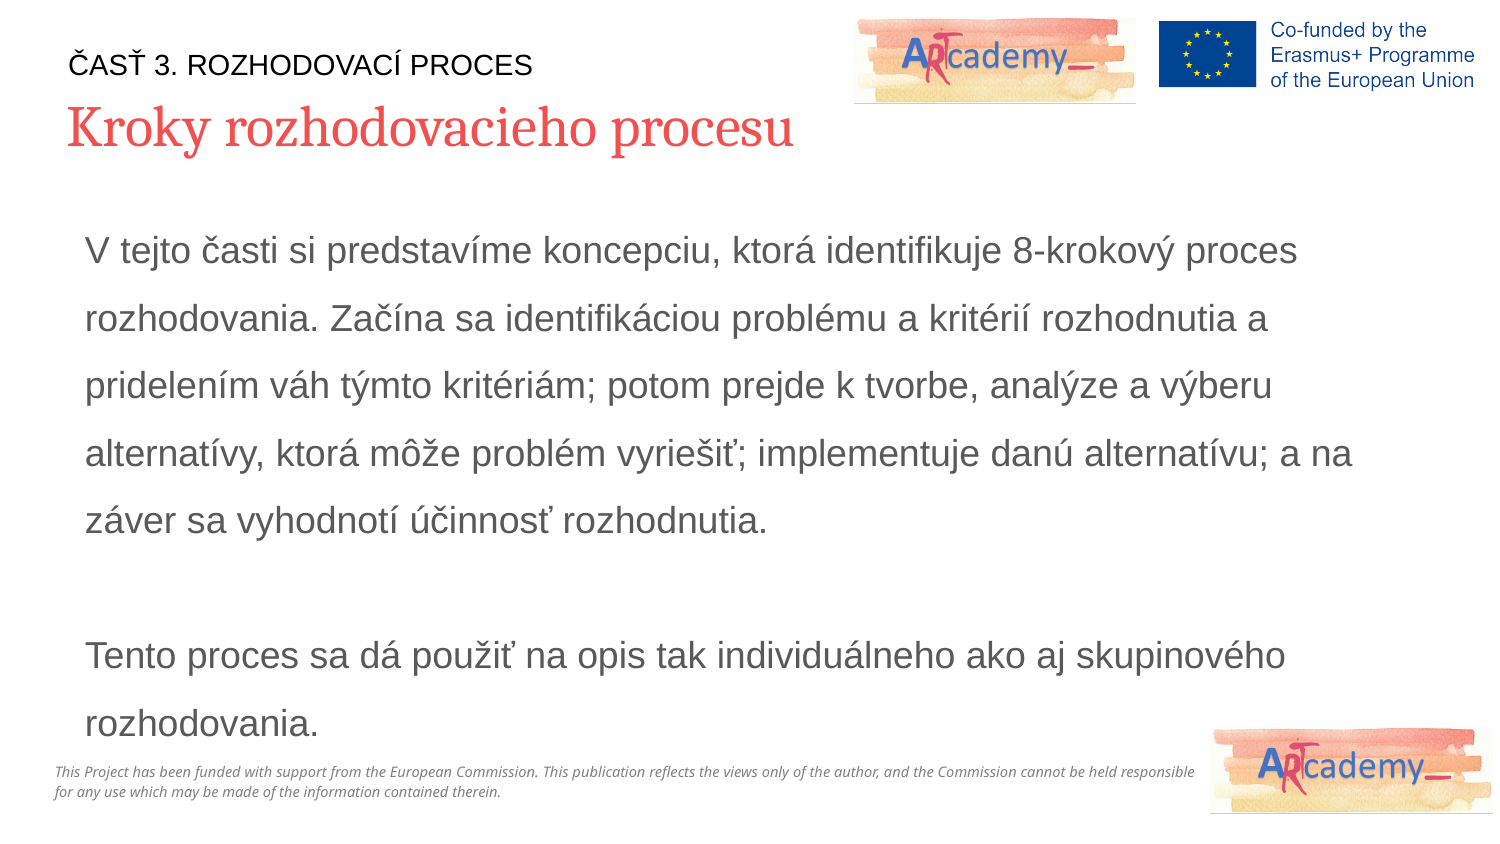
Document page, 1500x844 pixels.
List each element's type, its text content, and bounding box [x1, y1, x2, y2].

picture [854, 0, 1137, 134]
text_box This Project has been funded with support from the European Commission. This publication reflects the views only of the author, and the Commission cannot be held responsible for any use which may be made of the information contained therein. [39, 754, 1205, 799]
picture [1158, 21, 1474, 91]
list V tejto časti si predstavíme koncepciu, ktorá identifikuje 8-krokový proces rozhodovania. Začína sa identifikáciou problému a kritérií rozhodnutia a pridelením váh týmto kritériám; potom prejde k tvorbe, analýze a výberu alternatívy, ktorá môže problém vyriešiť; implementuje danú alternatívu; a na záver sa vyhodnotí účinnosť rozhodnutia. Tento proces sa dá použiť na opis tak individuálneho ako aj skupinového rozhodovania. [51, 189, 1449, 754]
title Kroky rozhodovacieho procesu [51, 72, 1449, 167]
text_box ČASŤ 3. ROZHODOVACÍ PROCES [53, 39, 770, 89]
picture [1210, 709, 1493, 844]
